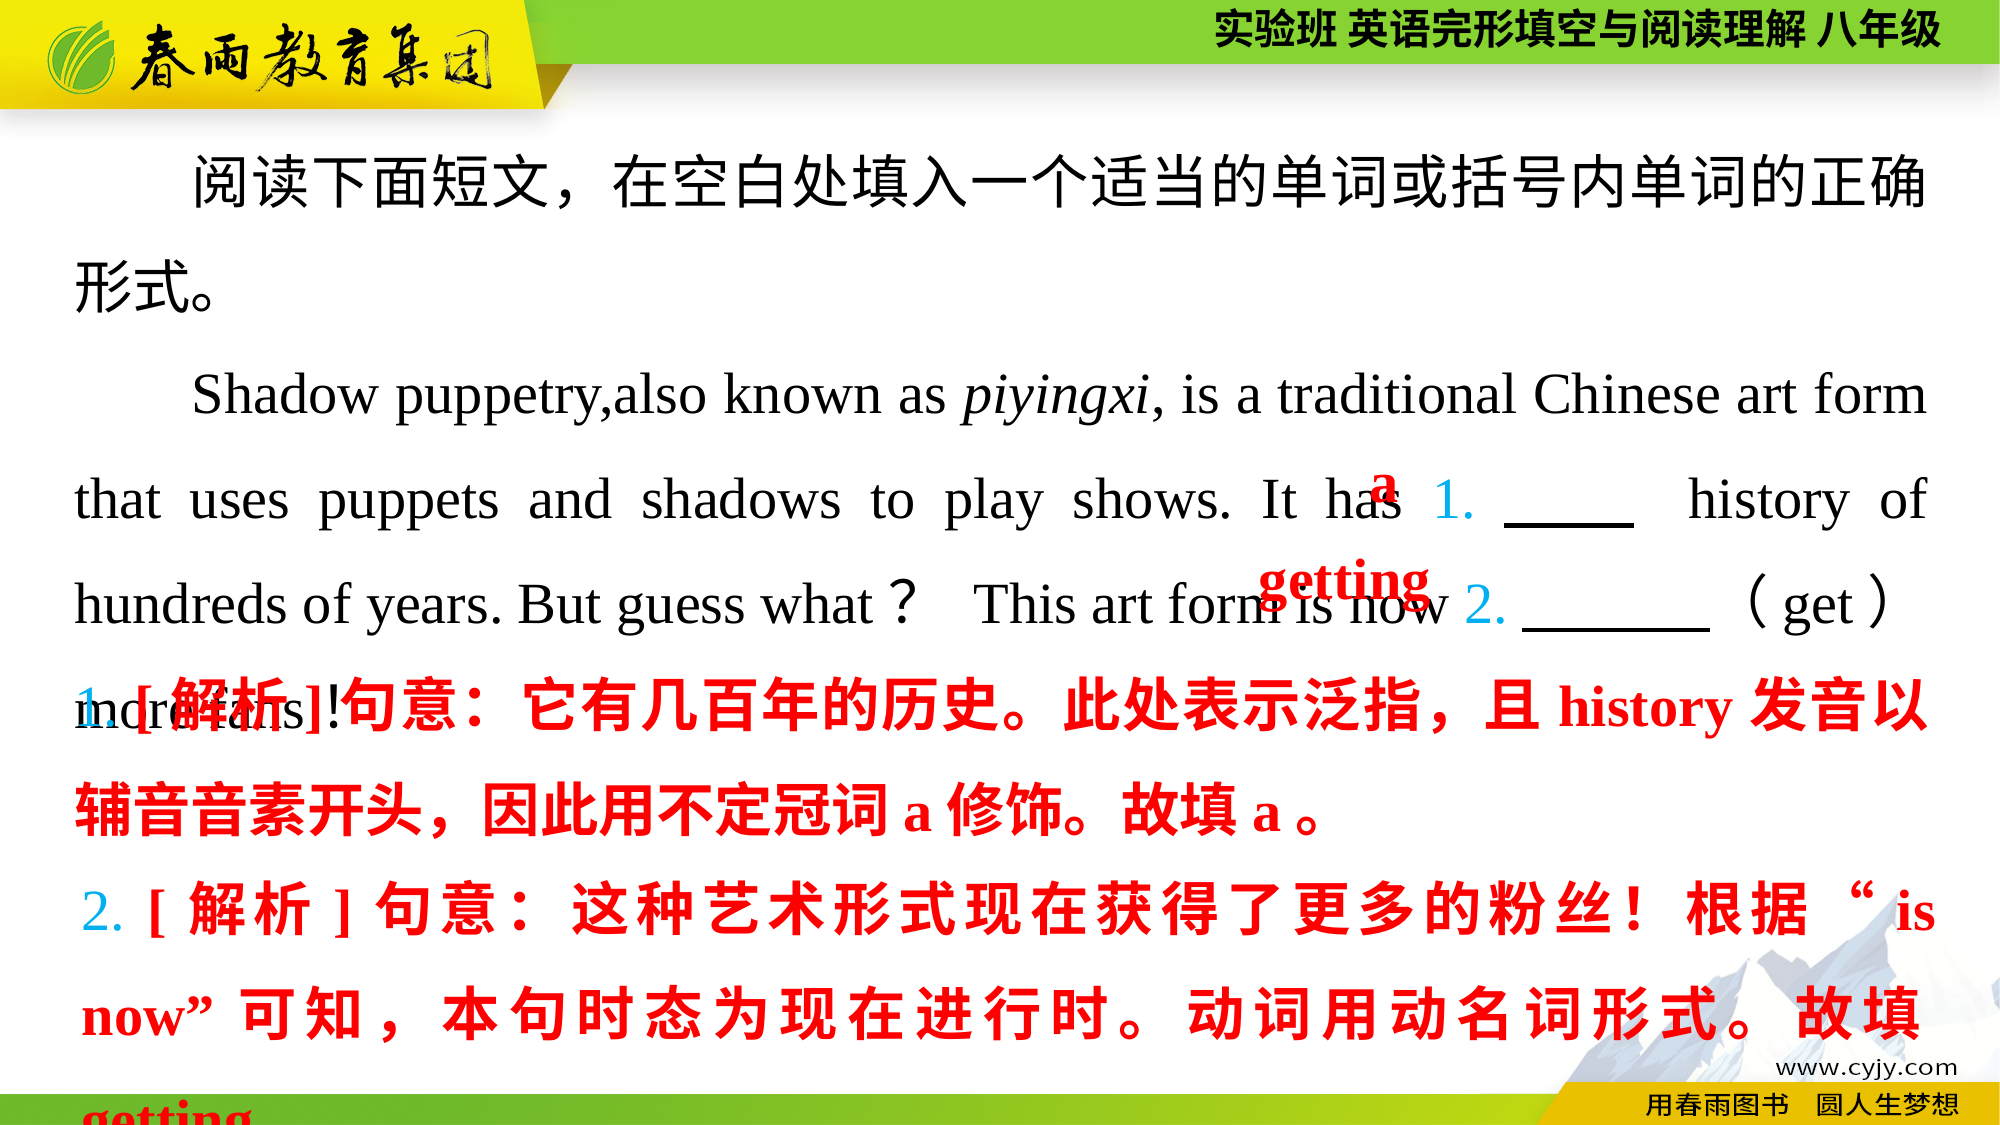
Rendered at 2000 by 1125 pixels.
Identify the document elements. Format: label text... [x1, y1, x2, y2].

list 阅读下面短文，在空白处填入一个适当的单词或括号内单词的正确形式。 Shadow puppetry,also known as piyingxi, is a traditional Chinese art form that uses puppets and shadows to play shows. It has 1. history of hundreds of years. But guess what？ This art form is now 2. （get）more fans！ [59, 103, 1944, 626]
text_box getting [1244, 533, 1446, 619]
picture [0, 0, 2000, 1125]
text_box a [1354, 437, 1414, 522]
text_box 2. [解析]句意：这种艺术形式现在获得了更多的粉丝！根据“is now”可知，本句时态为现在进行时。动词用动名词形式。故填getting。 [66, 829, 1951, 1125]
text_box 1. [解析]句意：它有几百年的历史。此处表示泛指，且history发音以辅音音素开头，因此用不定冠词a修饰。故填a。 [59, 626, 1944, 851]
